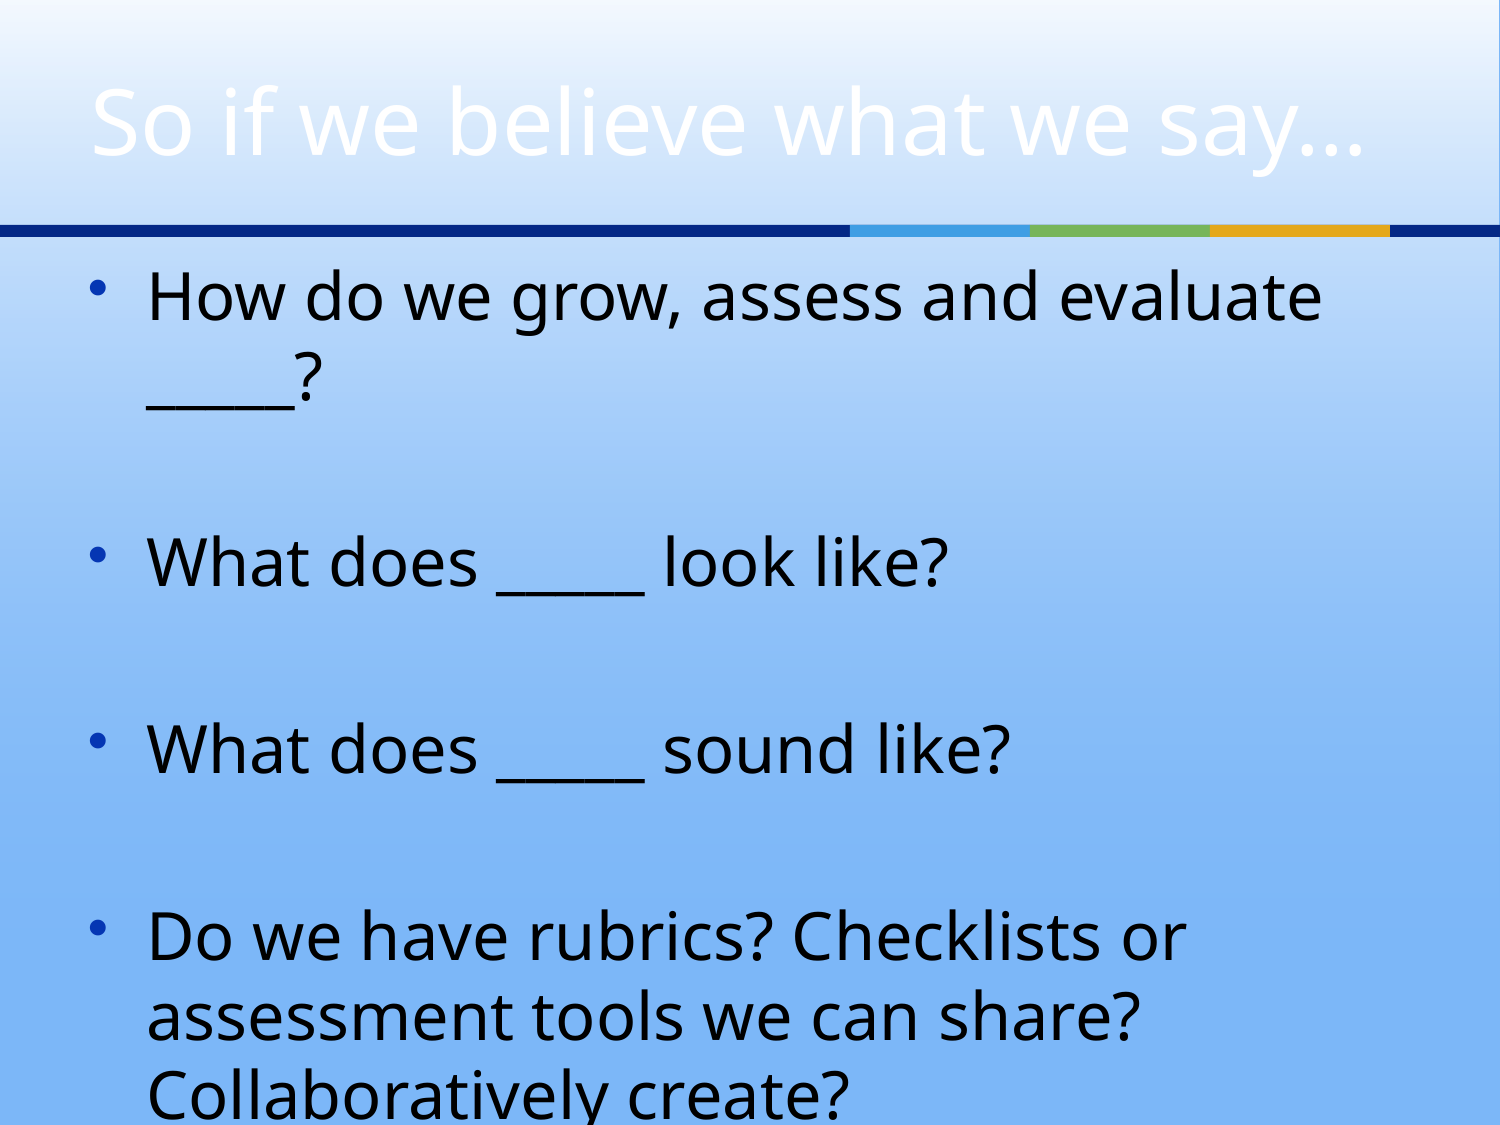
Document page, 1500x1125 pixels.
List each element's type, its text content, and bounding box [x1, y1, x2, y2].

list How do we grow, assess and evaluate _____? What does _____ look like? What does _____ sound like? Do we have rubrics? Checklists or assessment tools we can share? Collaboratively create? [75, 246, 1425, 1005]
title So if we believe what we say… [75, 24, 1425, 213]
